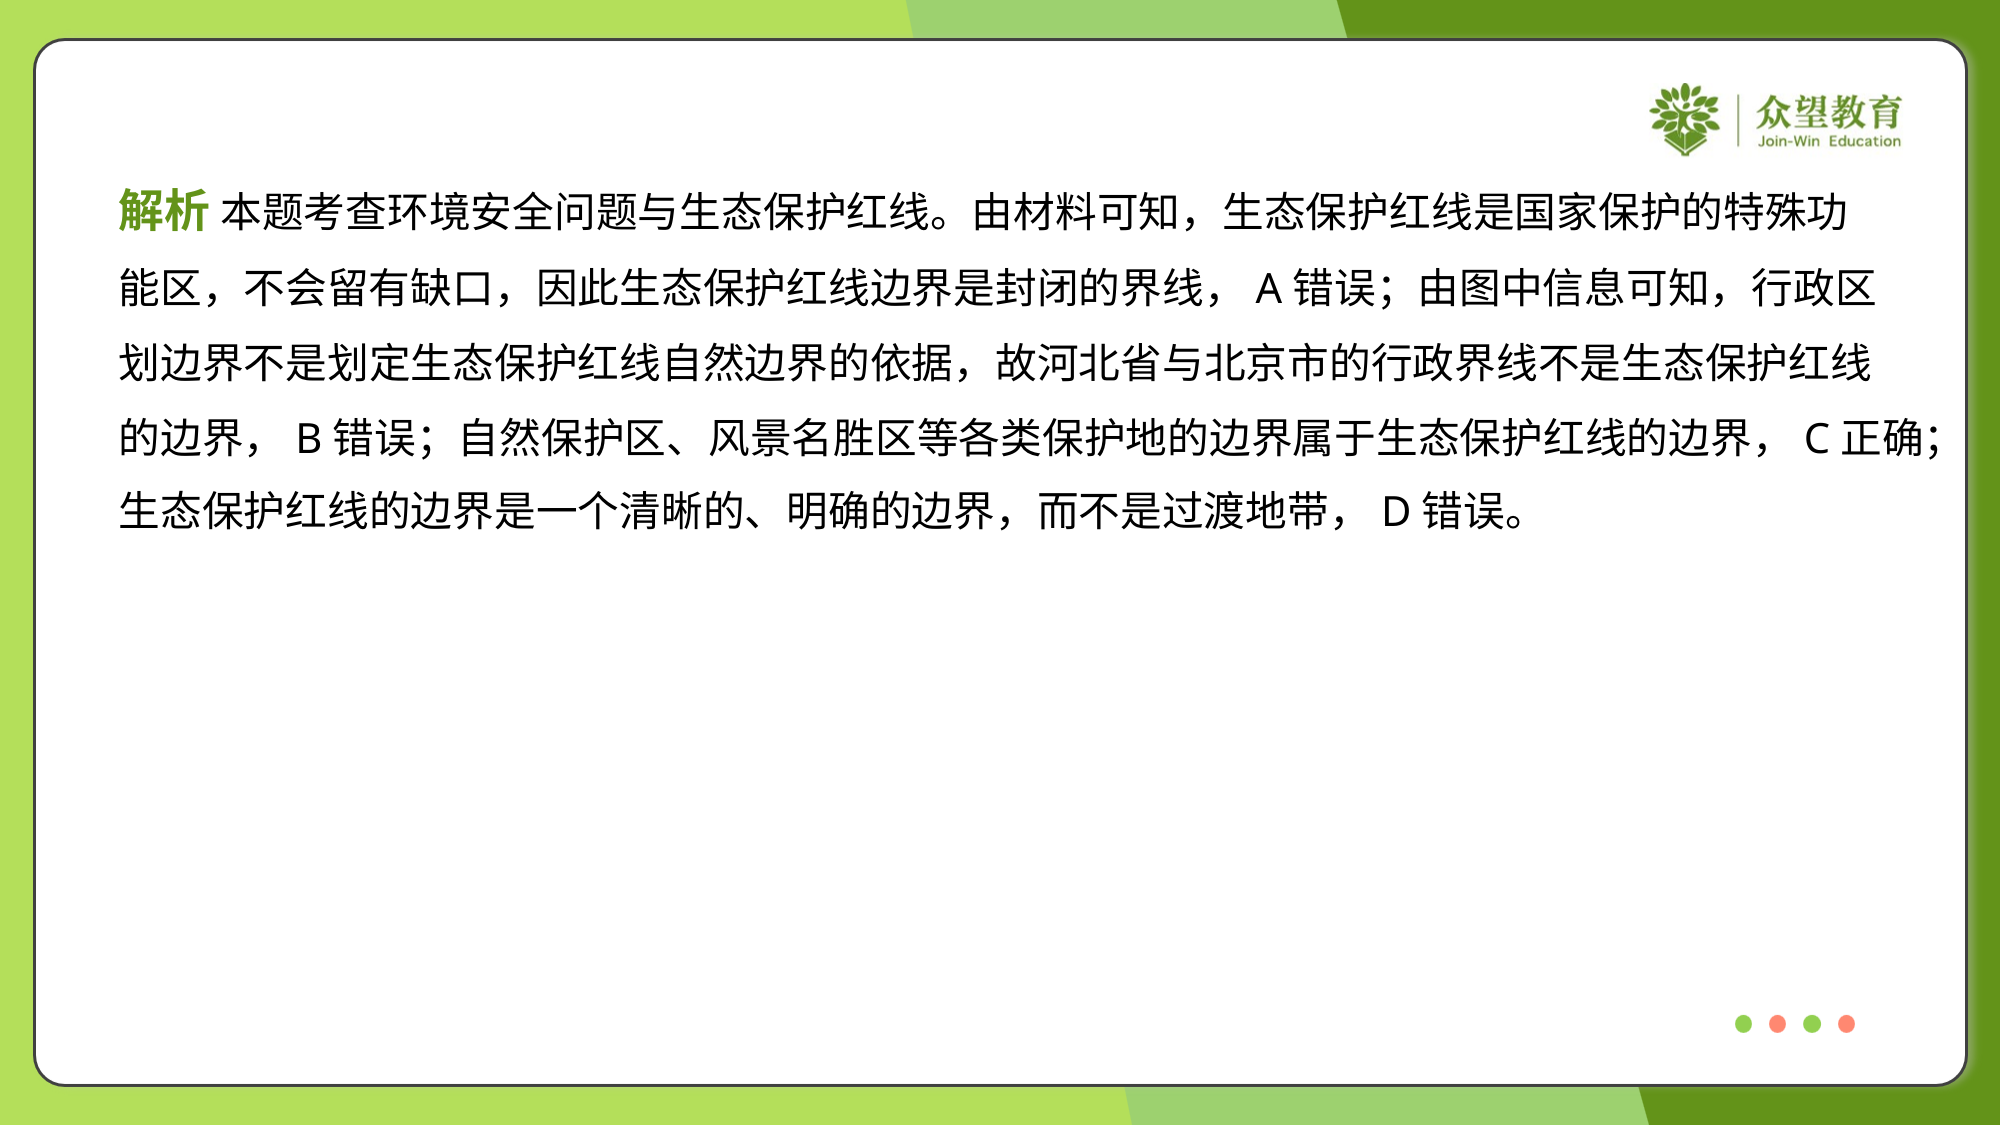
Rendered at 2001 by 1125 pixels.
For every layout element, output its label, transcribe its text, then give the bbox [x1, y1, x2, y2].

picture [0, 0, 2000, 1125]
text_box 解析 本题考查环境安全问题与生态保护红线。由材料可知，生态保护红线是国家保护的特殊功 能区，不会留有缺口，因此生态保护红线边界是封闭的界线，A错误；由图中信息可知，行政区 划边界不是划定生态保护红线自然边界的依据，故河北省与北京市的行政界线不是生态保护红线 的边界，B错误；自然保护区、风景名胜区等各类保护地的边界属于生态保护红线的边界，C正确； 生态保护红线的边界是一个清晰的、明确的边界，而不是过渡地带，D错误。 [118, 159, 1883, 527]
